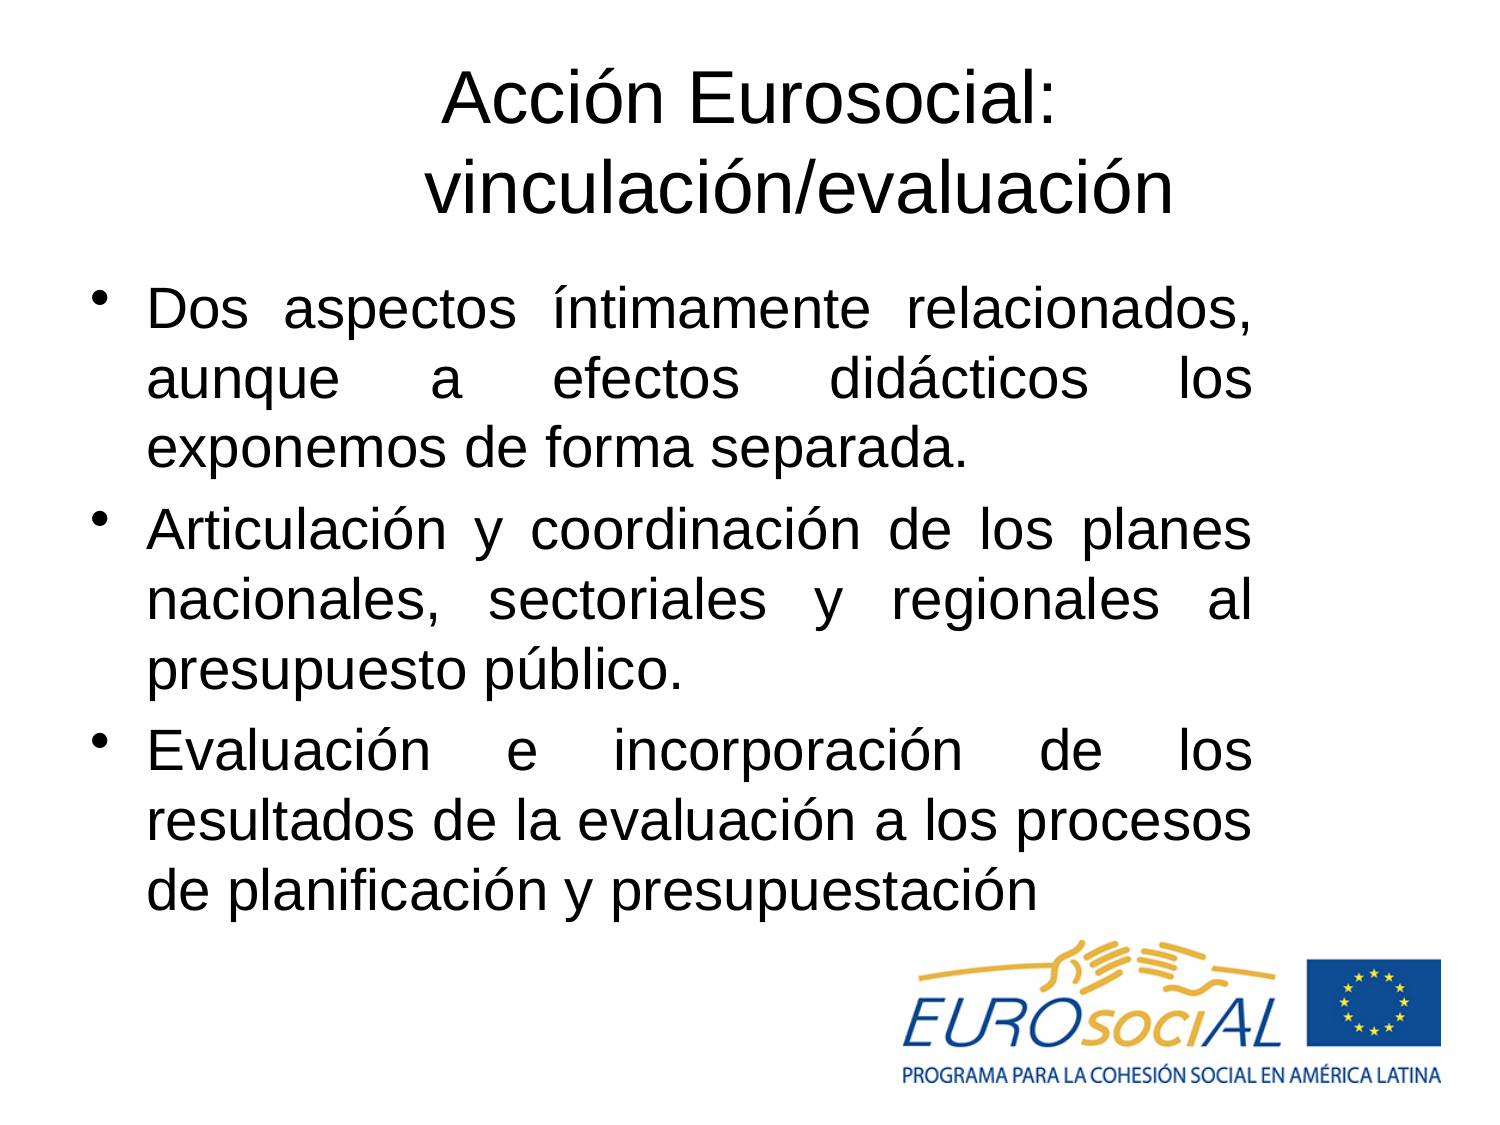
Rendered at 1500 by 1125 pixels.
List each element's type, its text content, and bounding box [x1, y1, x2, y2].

picture [903, 940, 1441, 1083]
list Dos aspectos íntimamente relacionados, aunque a efectos didácticos los exponemos de forma separada. Articulación y coordinación de los planes nacionales, sectoriales y regionales al presupuesto público. Evaluación e incorporación de los resultados de la evaluación a los procesos de planificación y presupuestación [74, 262, 1271, 1006]
title Acción Eurosocial: vinculación/evaluación [74, 44, 1426, 233]
